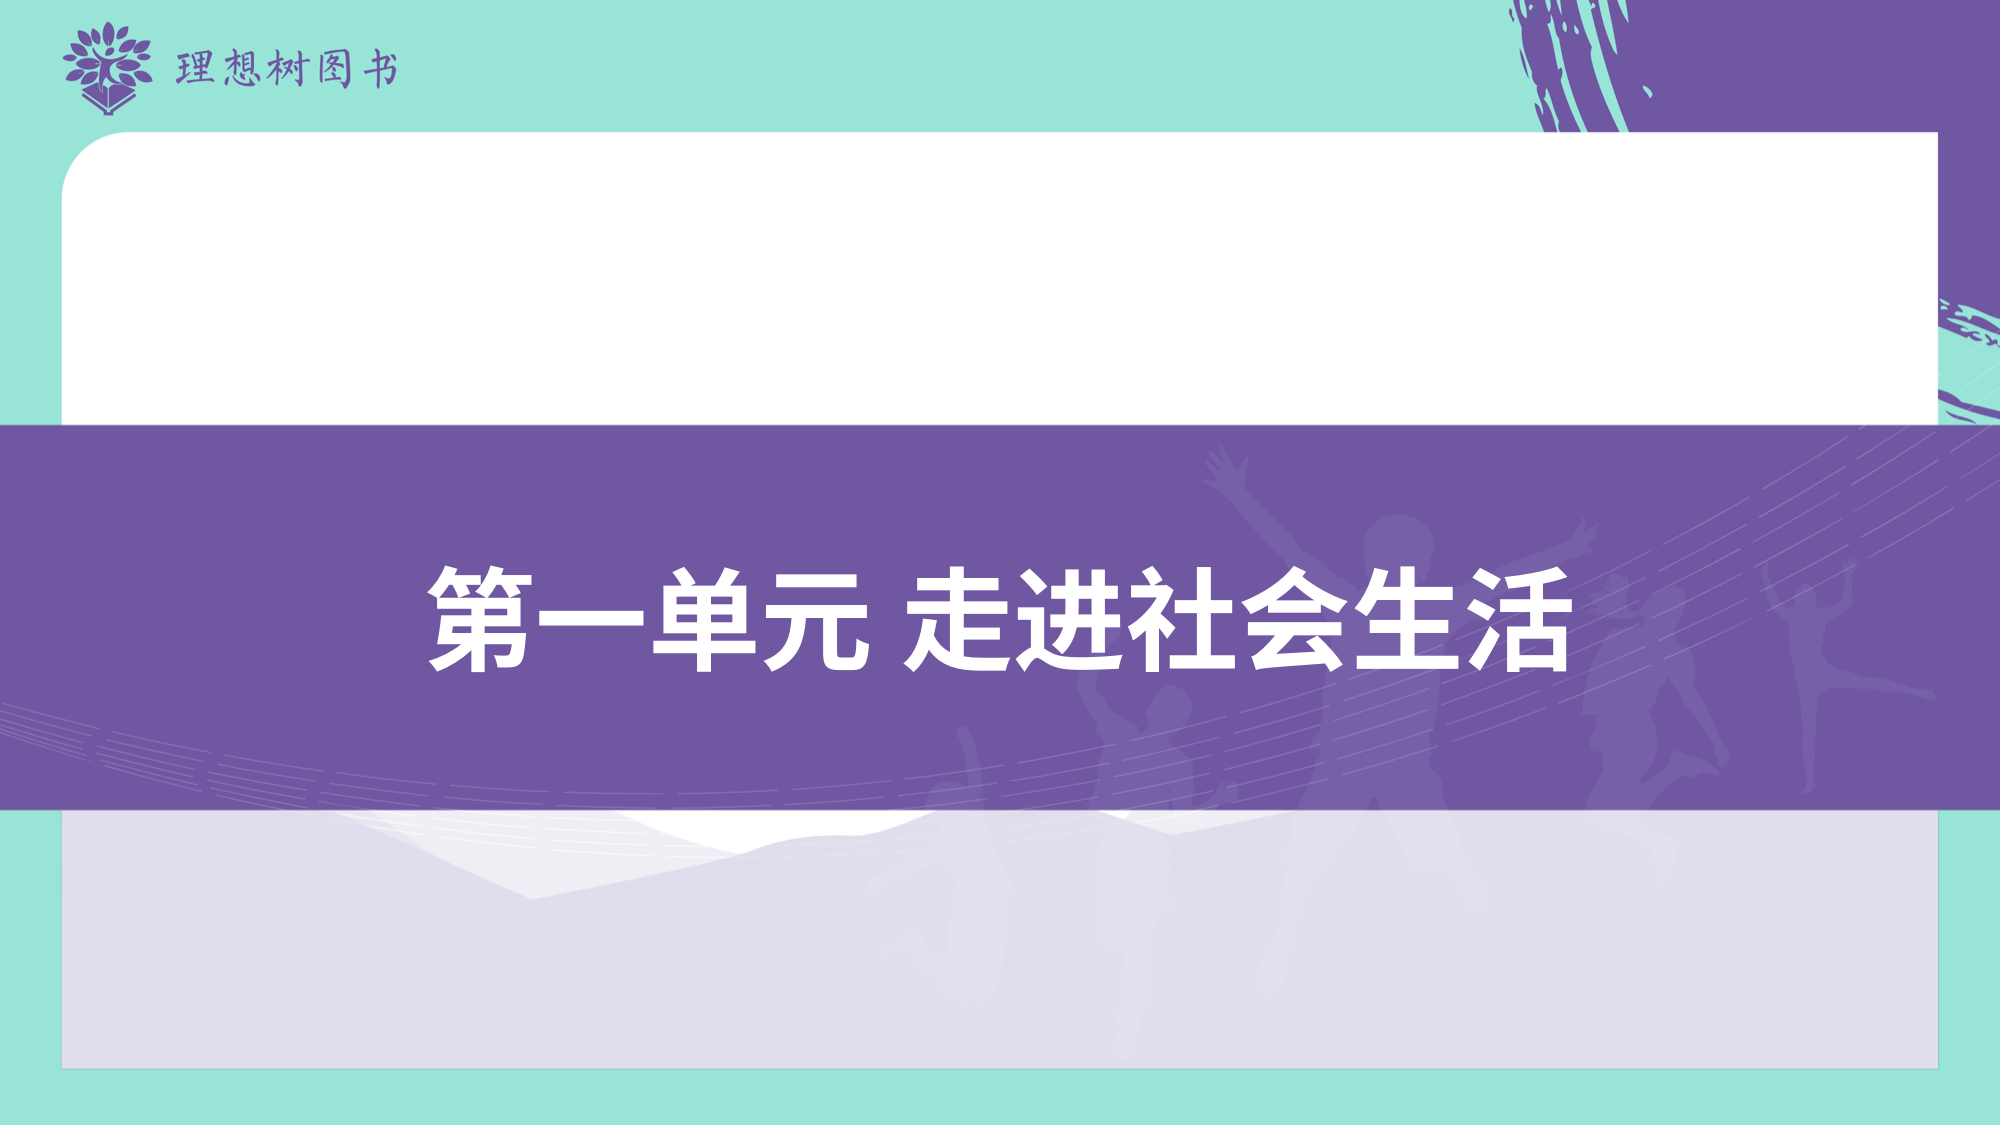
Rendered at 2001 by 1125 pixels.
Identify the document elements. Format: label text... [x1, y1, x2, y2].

picture [0, 716, 2000, 1125]
text_box 第一单元 走进社会生活 [0, 514, 2000, 716]
picture [0, 0, 2000, 514]
